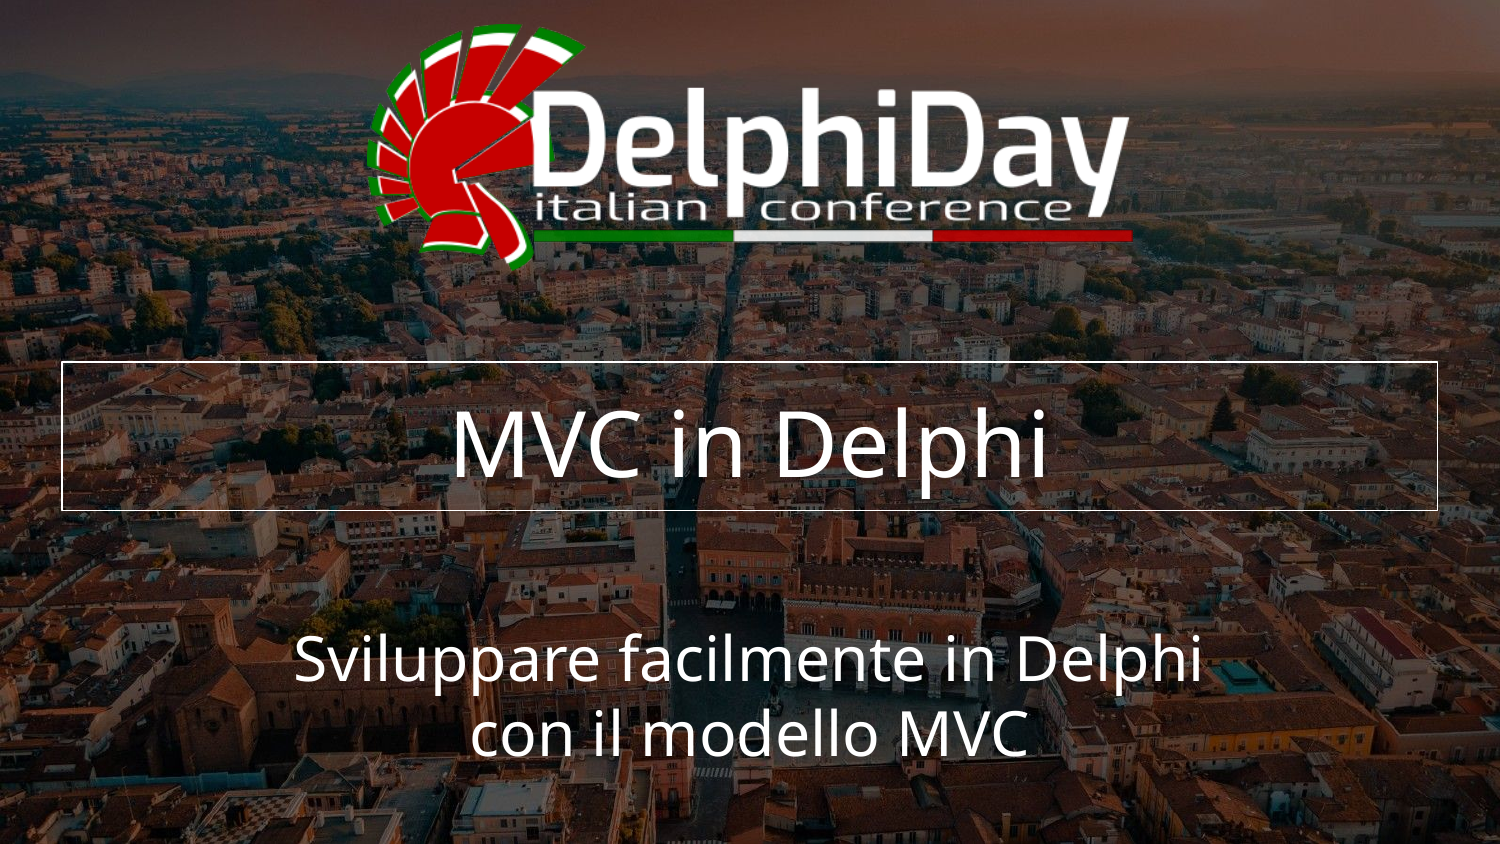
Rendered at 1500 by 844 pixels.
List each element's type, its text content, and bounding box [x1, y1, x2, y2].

text_box Sviluppare facilmente in Delphi con il modello MVC [218, 680, 1282, 784]
text_box MVC in Delphi [62, 362, 1438, 511]
picture [0, 0, 1500, 844]
